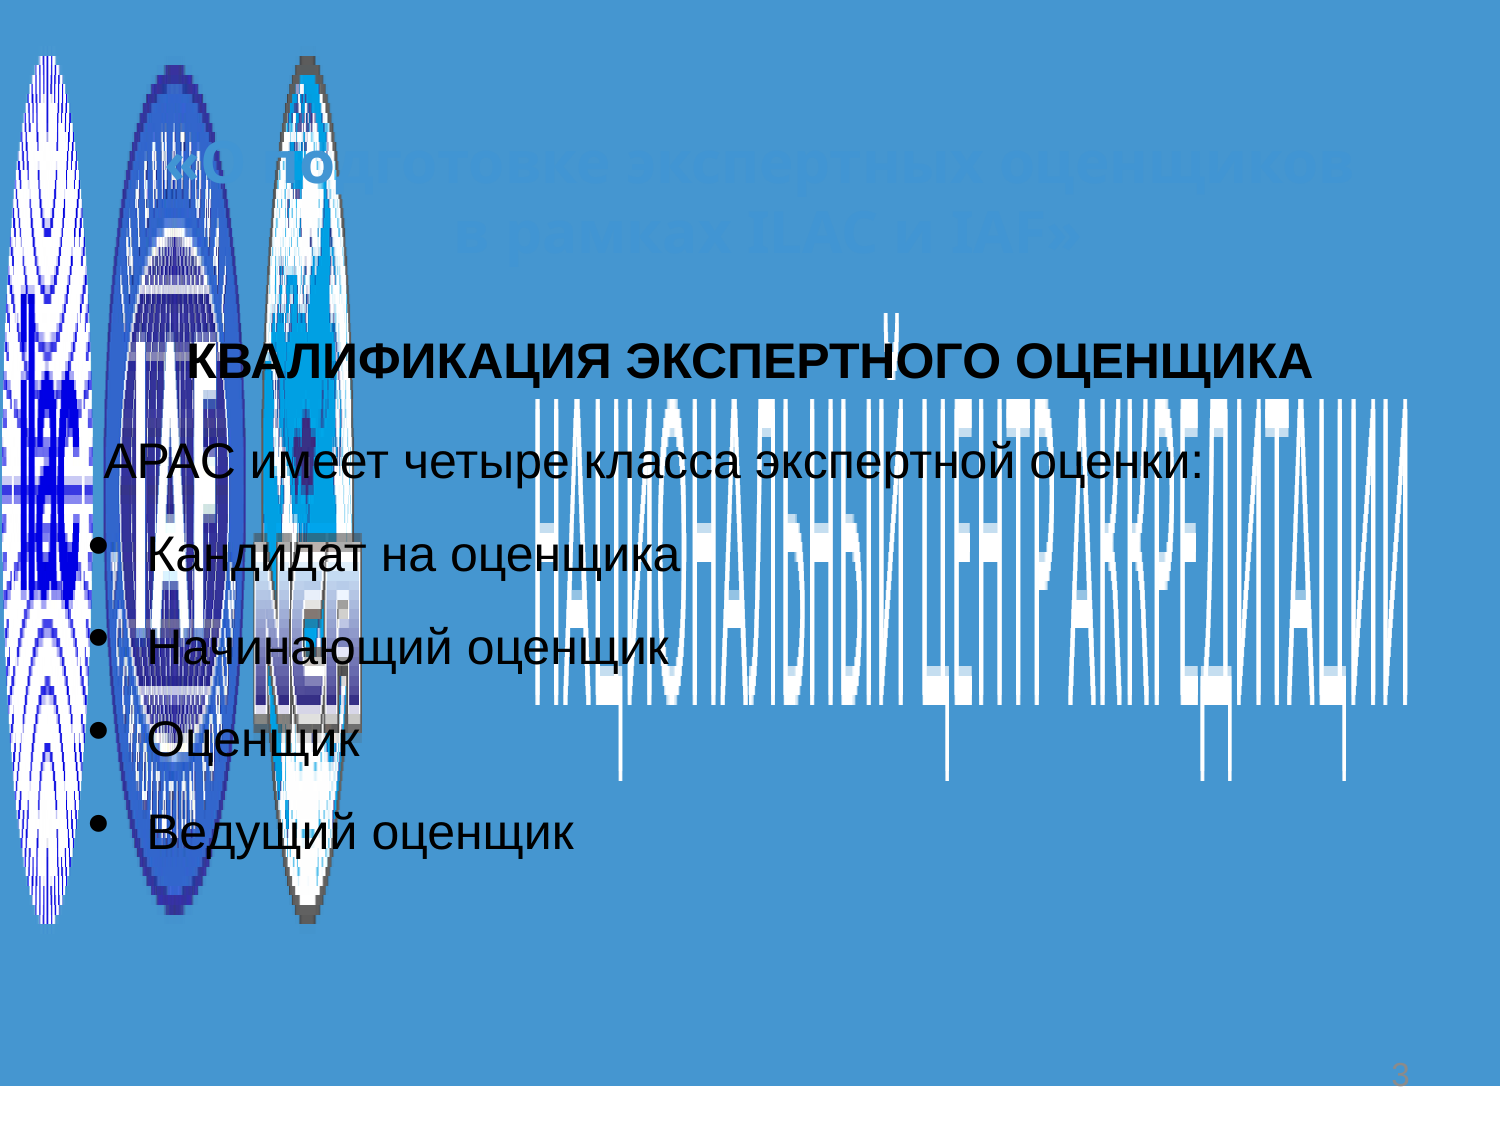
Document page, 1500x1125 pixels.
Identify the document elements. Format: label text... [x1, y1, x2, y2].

list Квалификация экспертного оценщика APAC имеет четыре класса экспертной оценки: Кандидат на оценщика Начинающий оценщик Оценщик Ведущий оценщик [75, 290, 1425, 1005]
title «О подготовке экспертных оценщиков в рамках ILAC и IAF» [64, 137, 1471, 254]
picture [0, 0, 1500, 1125]
slide_number 3 [1074, 1042, 1425, 1103]
